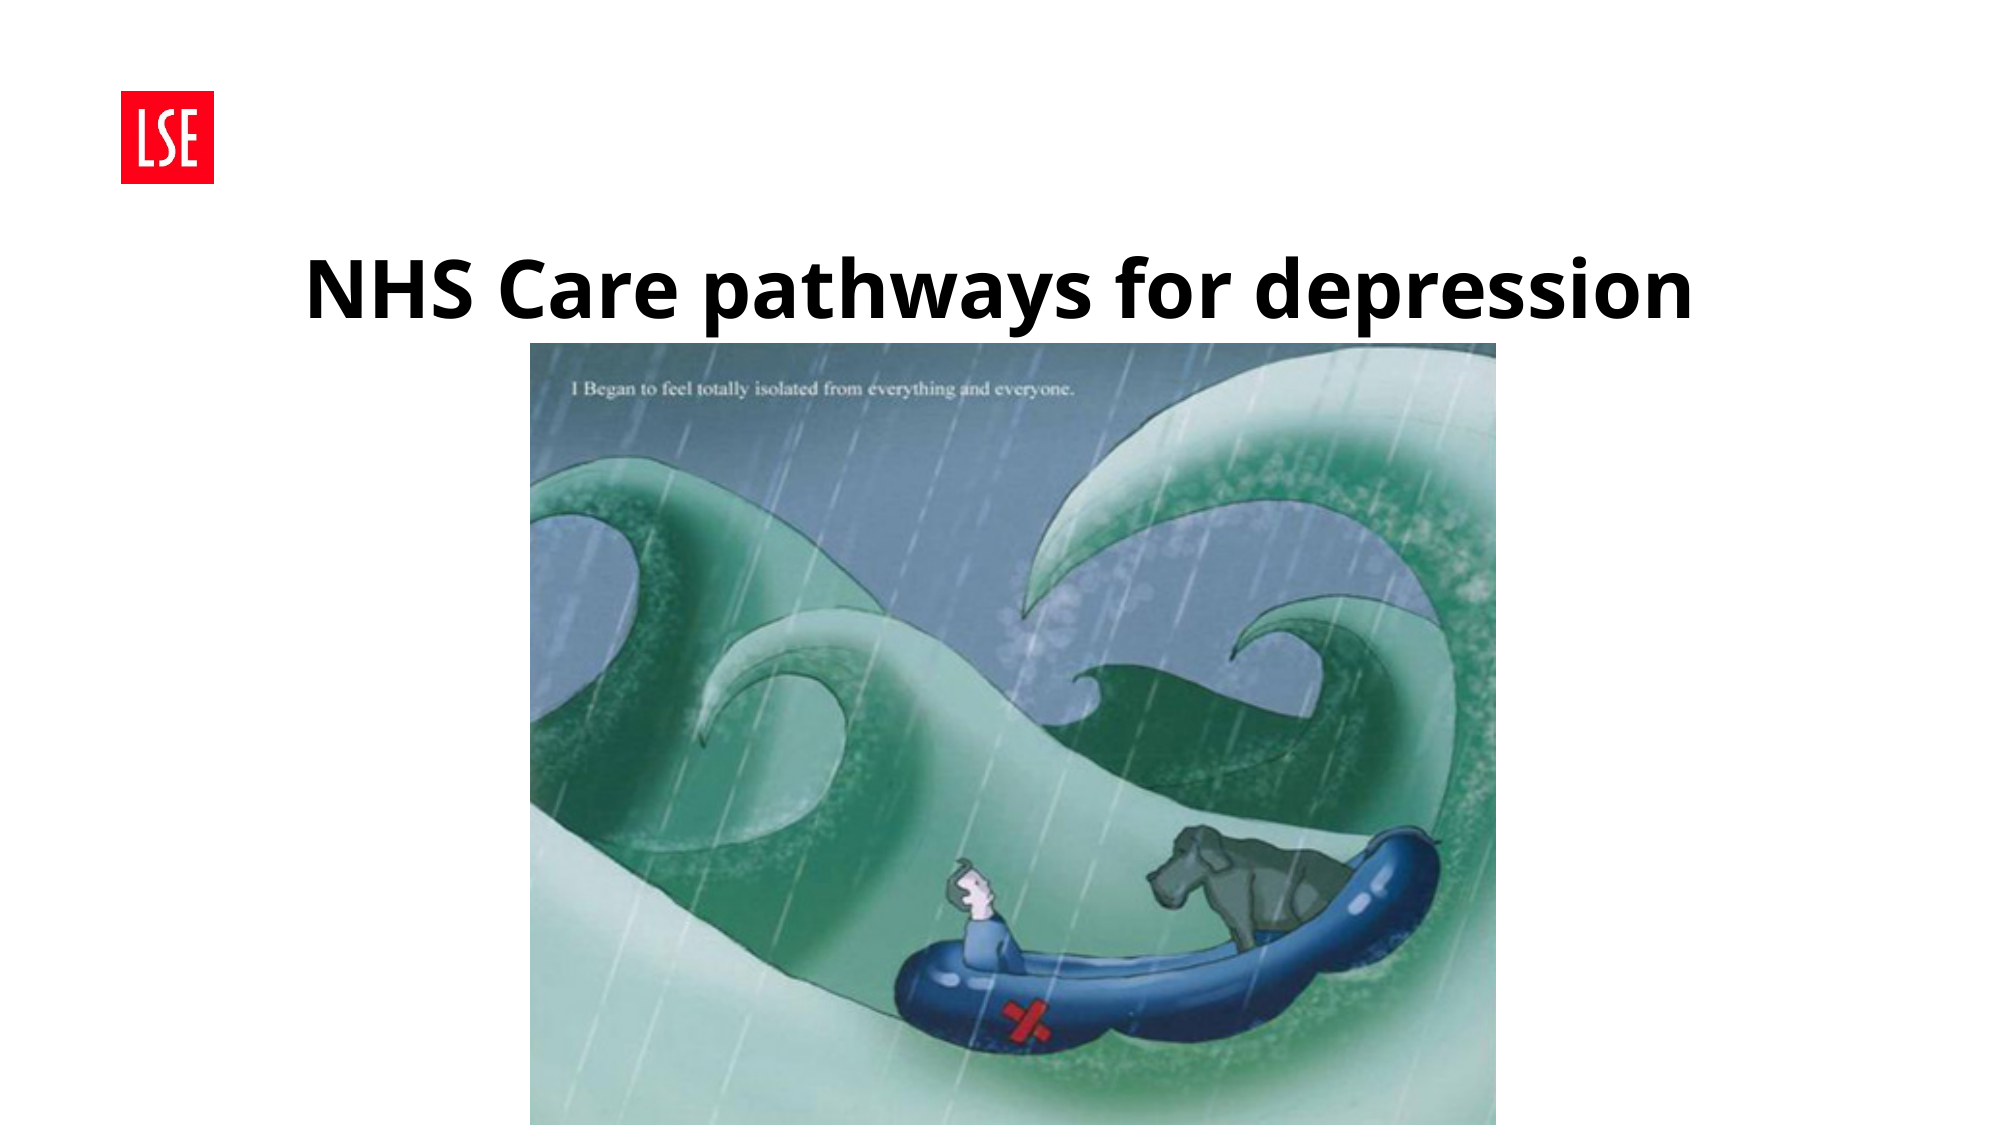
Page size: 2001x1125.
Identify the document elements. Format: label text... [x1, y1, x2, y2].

picture [121, 91, 214, 184]
picture [530, 343, 1496, 1125]
title NHS Care pathways for depression [249, 184, 1750, 344]
